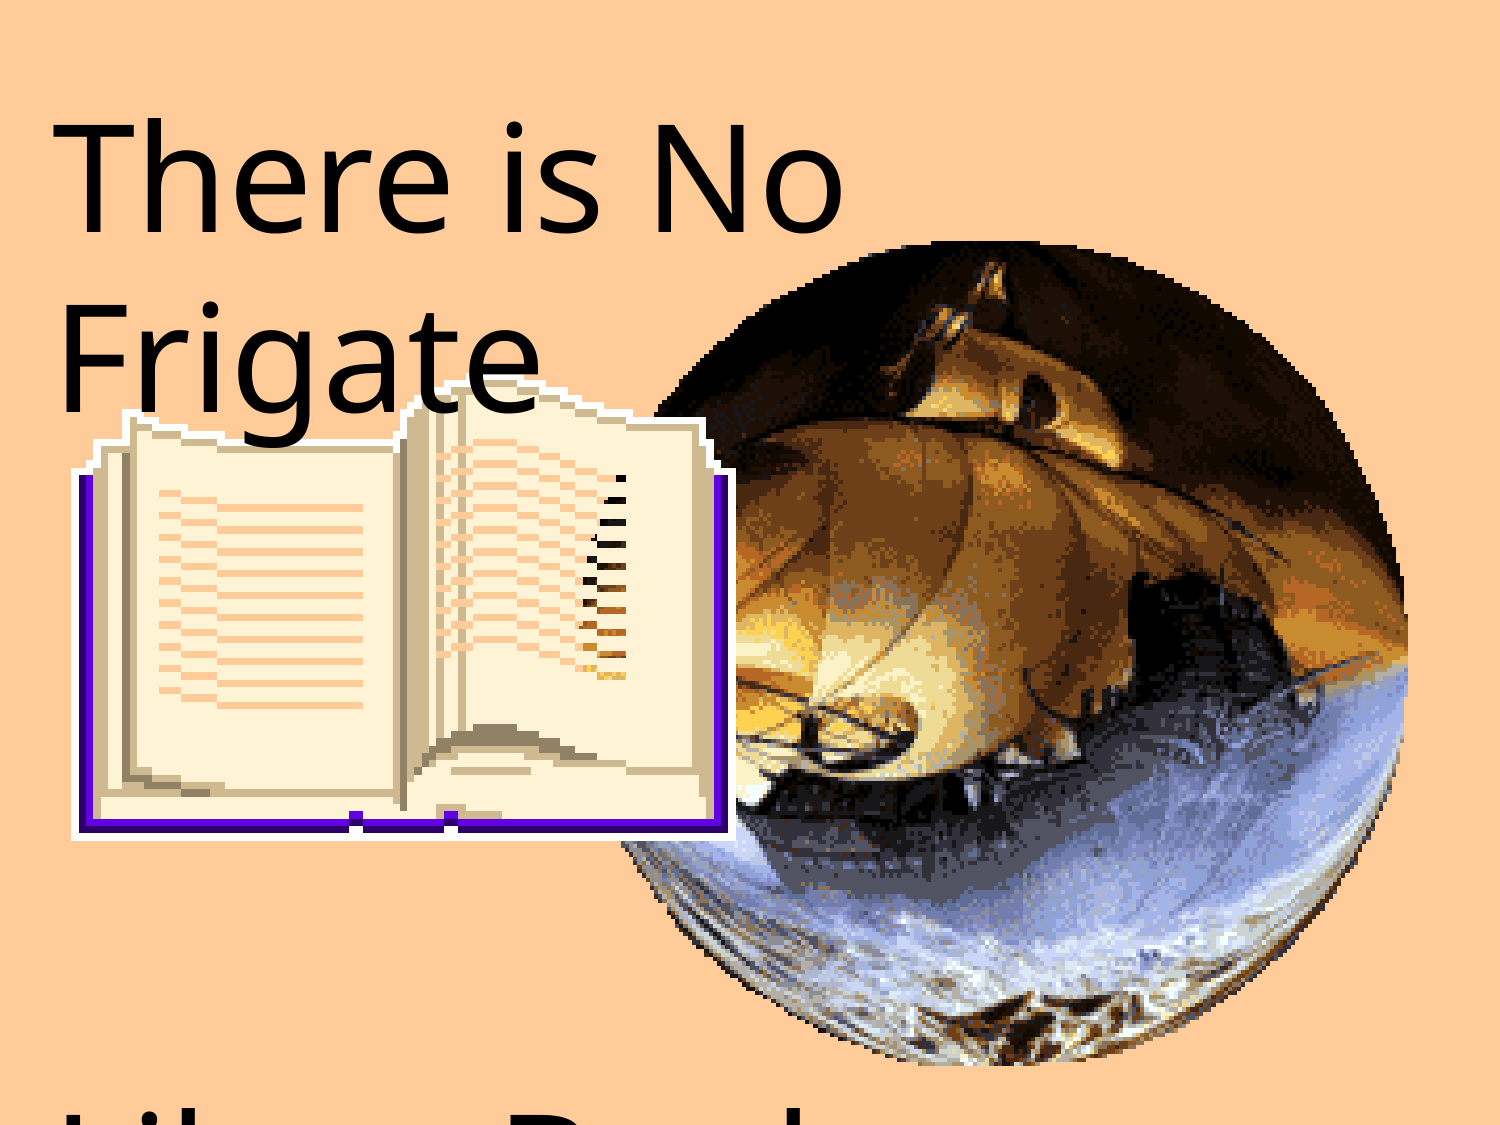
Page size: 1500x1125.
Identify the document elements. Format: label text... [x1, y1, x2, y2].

picture [49, 237, 1413, 1076]
text_box There is No Frigate Like a Book [37, 74, 1329, 1125]
